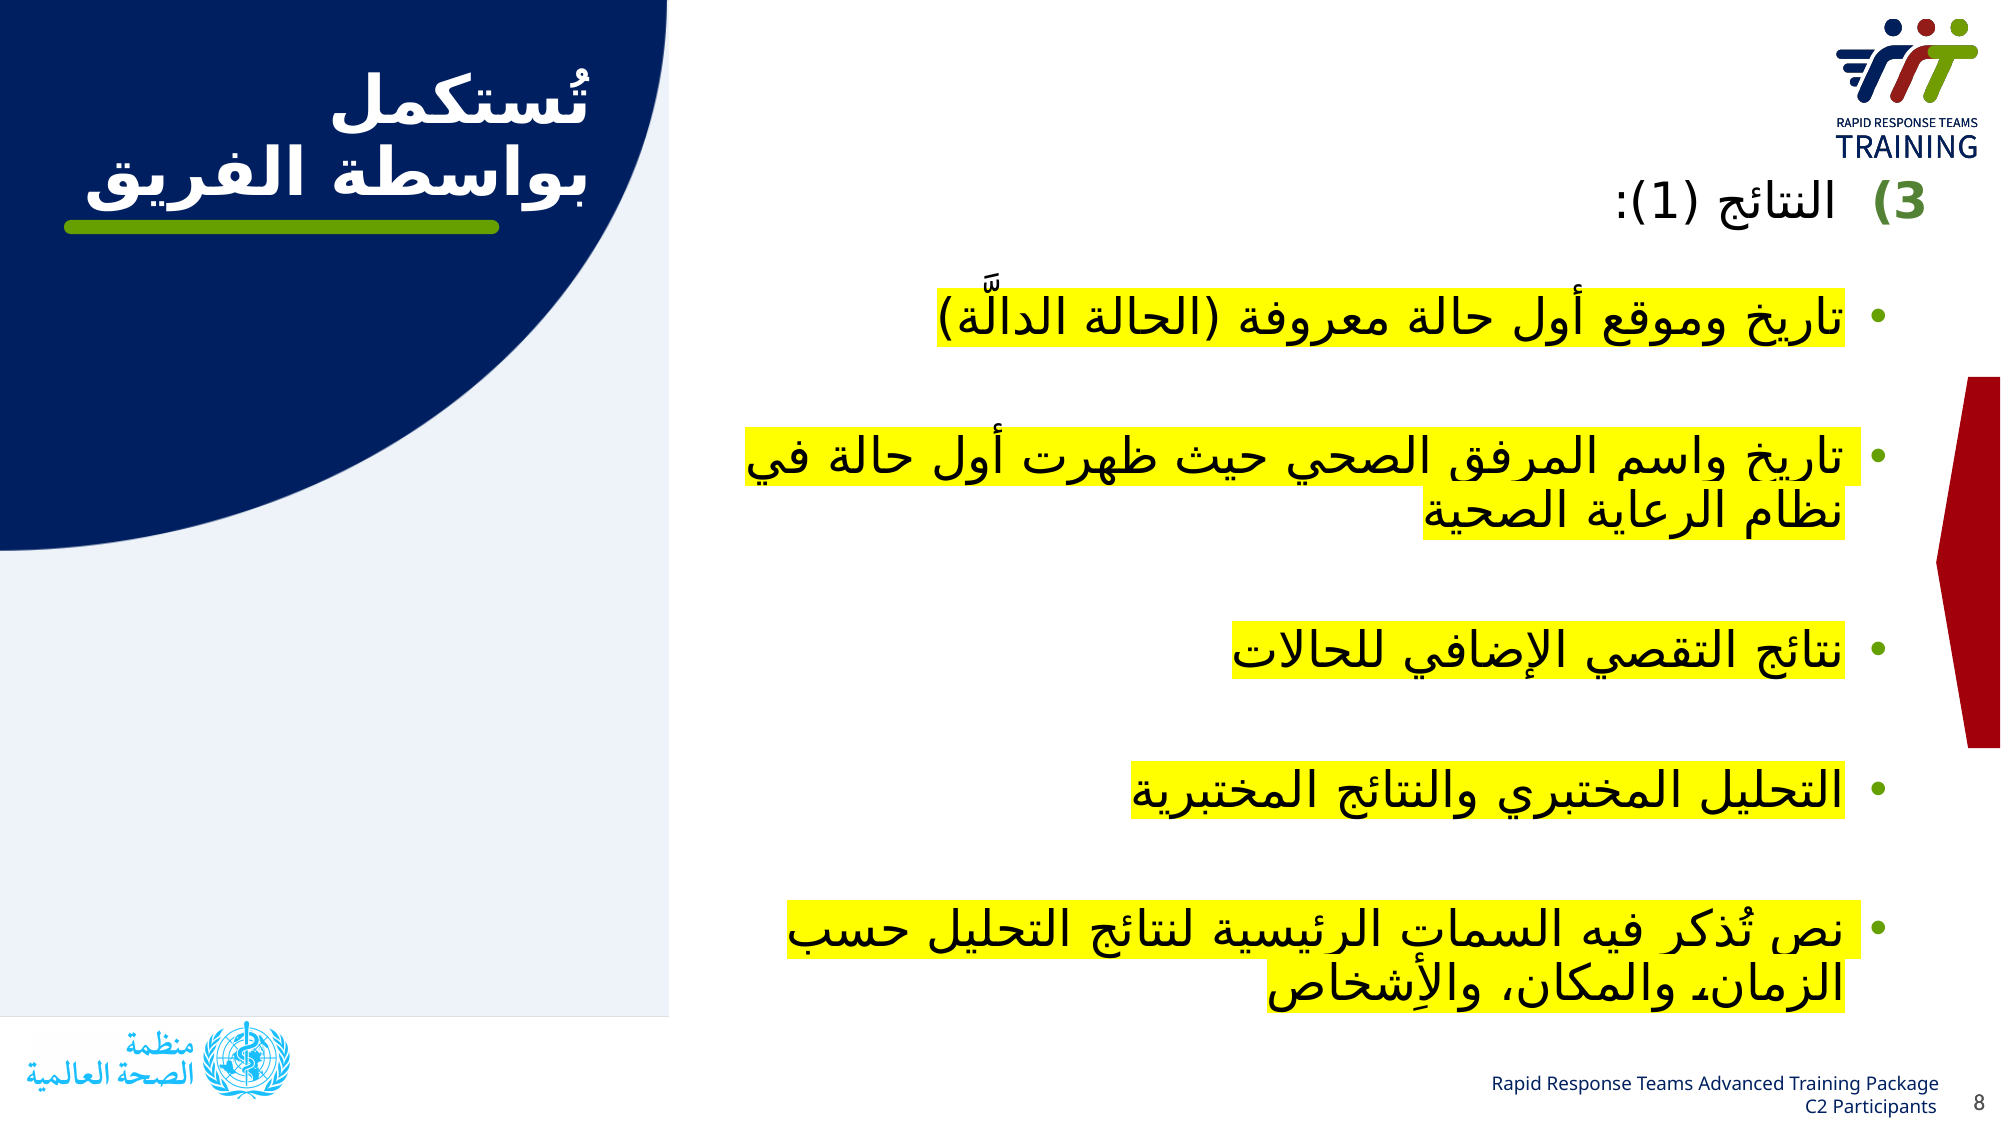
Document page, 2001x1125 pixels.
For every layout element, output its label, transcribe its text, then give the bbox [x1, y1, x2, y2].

list 3) النتائج (1): تاريخ وموقع أول حالة معروفة (الحالة الدالَّة) تاريخ واسم المرفق الصحي حيث ظهرت أول حالة في نظام الرعاية الصحية نتائج التقصي الإضافي للحالات التحليل المختبري والنتائج المختبرية نص تُذكر فيه السمات الرئيسية لنتائج التحليل حسب الزمان، والمكان، والأِشخاص [700, 137, 1937, 1049]
picture [1835, 19, 1978, 167]
title تُستكمل بواسطة الفريق [63, 0, 600, 298]
picture [0, 0, 669, 1018]
picture [27, 1021, 290, 1099]
